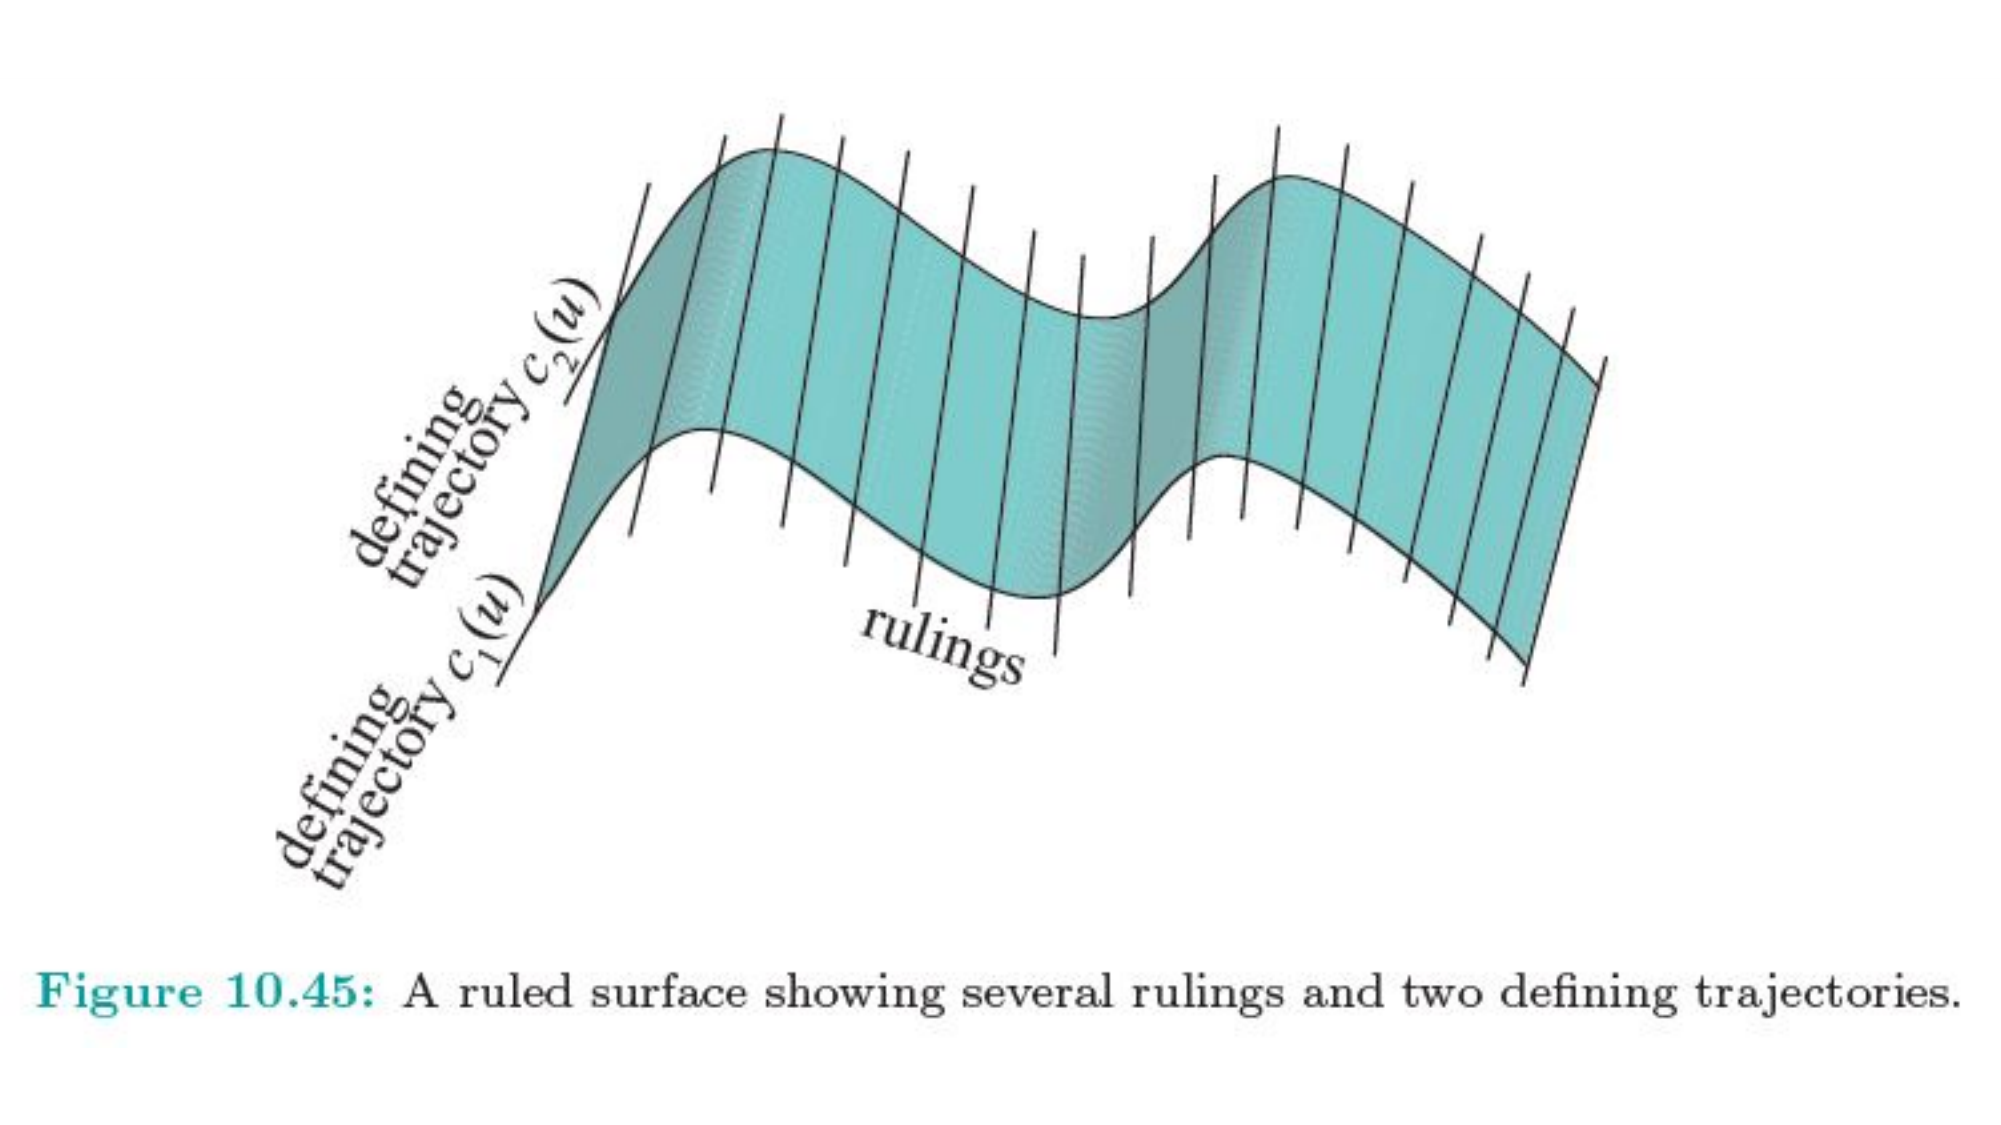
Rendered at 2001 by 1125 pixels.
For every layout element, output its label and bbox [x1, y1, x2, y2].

picture [0, 77, 2000, 1048]
